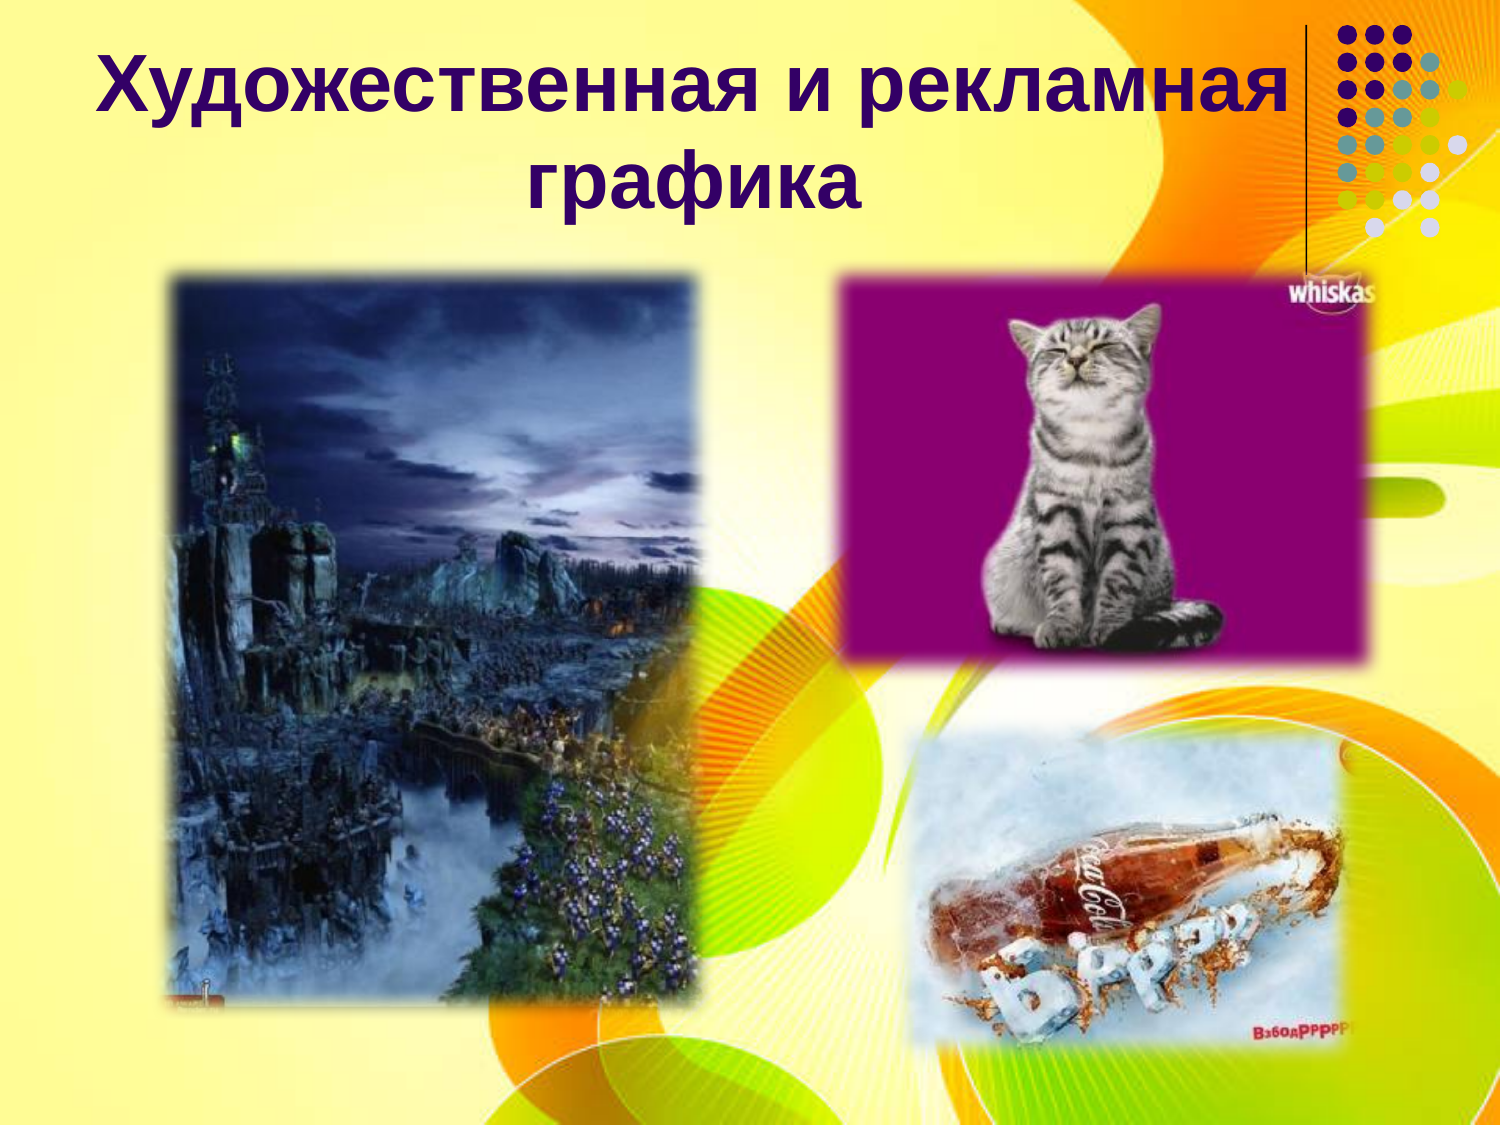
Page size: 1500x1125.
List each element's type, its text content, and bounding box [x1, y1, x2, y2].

picture [0, 0, 1500, 1125]
title Художественная и рекламная графика [74, 19, 1313, 233]
